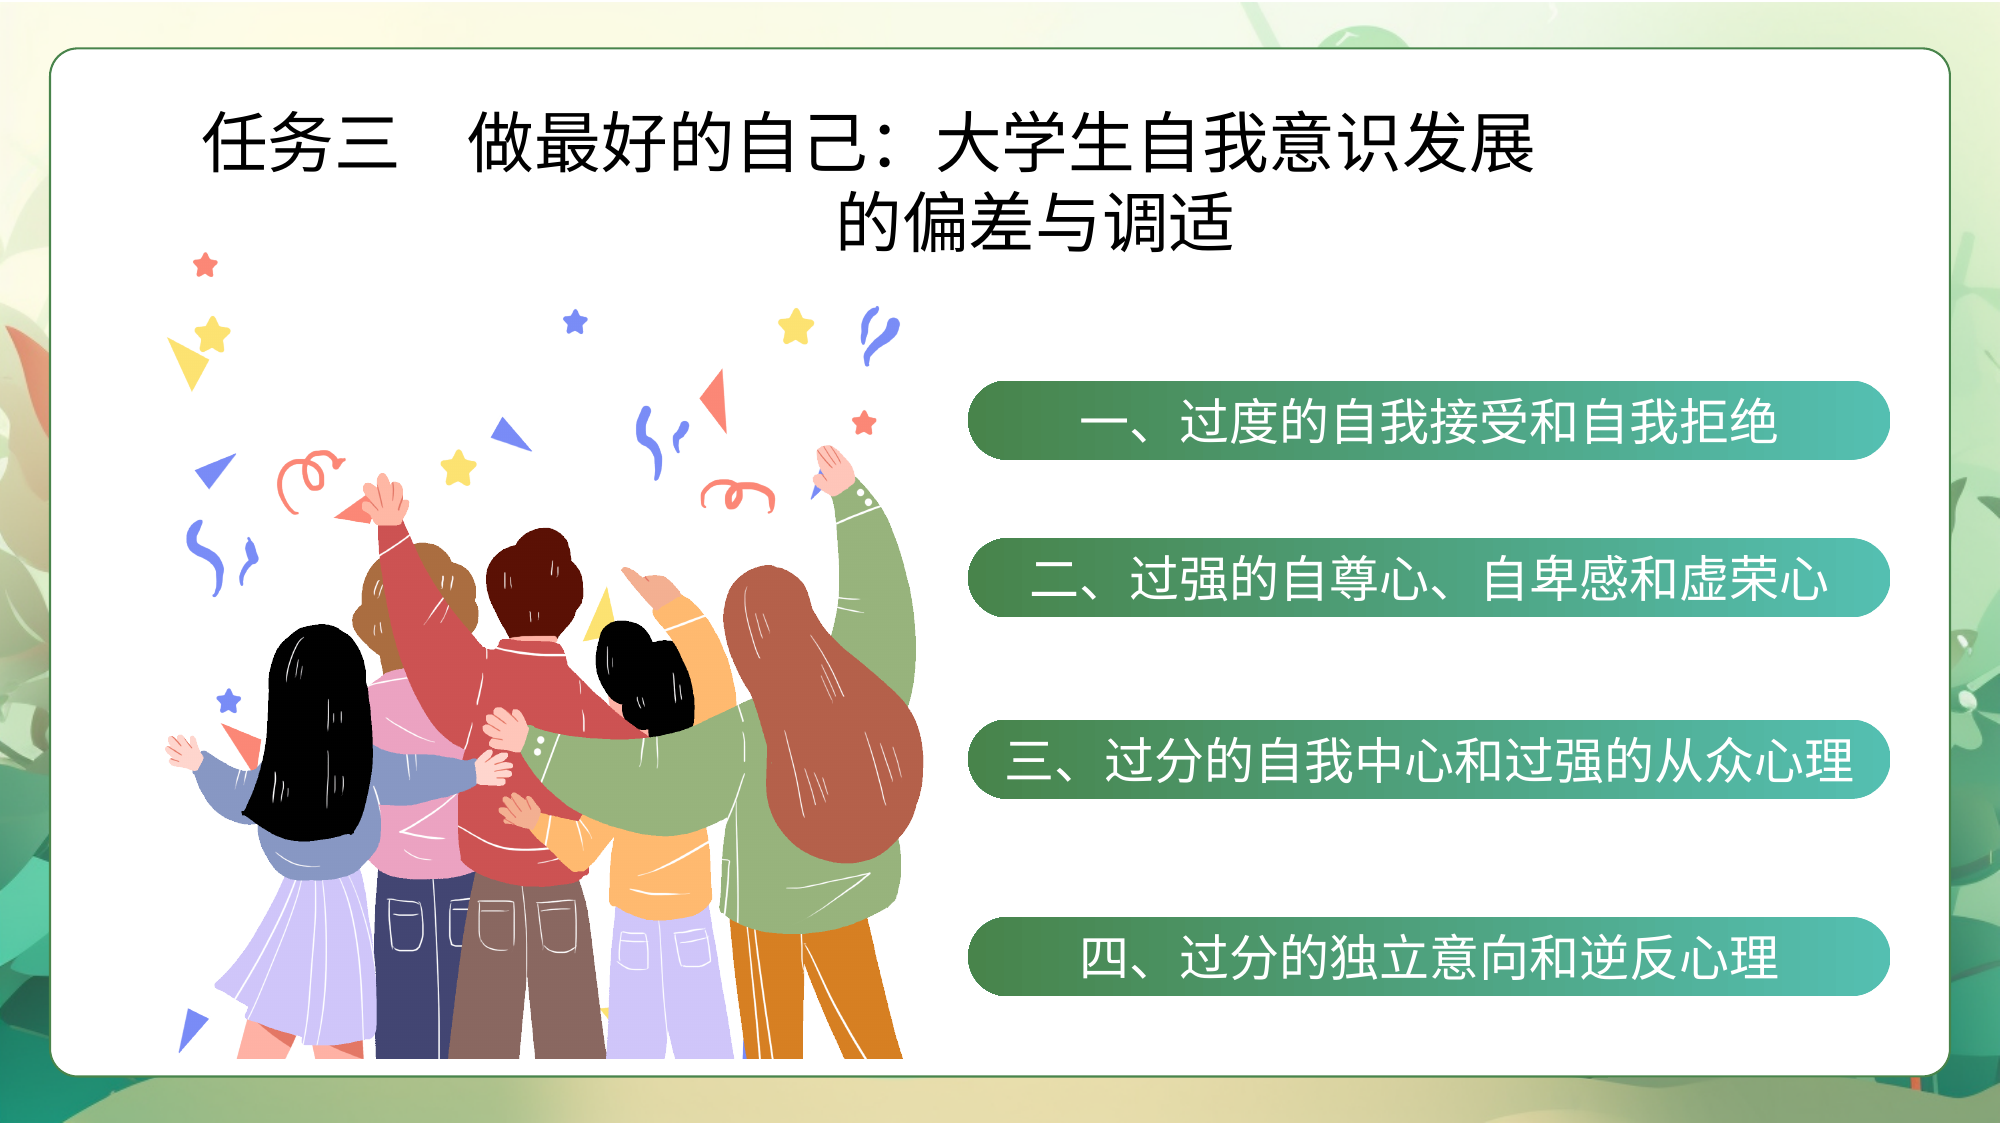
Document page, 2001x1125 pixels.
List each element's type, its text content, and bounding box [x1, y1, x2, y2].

text_box 任务三 做最好的自己：大学生自我意识发展 的偏差与调适 [169, 93, 1835, 269]
text_box 一、过度的自我接受和自我拒绝 [967, 379, 1892, 461]
picture [0, 2, 2000, 1123]
text_box 四、过分的独立意向和逆反心理 [967, 915, 1892, 998]
text_box 二、过强的自尊心、自卑感和虚荣心 [967, 537, 1892, 619]
text_box 三、过分的自我中心和过强的从众心理 [967, 718, 1892, 800]
